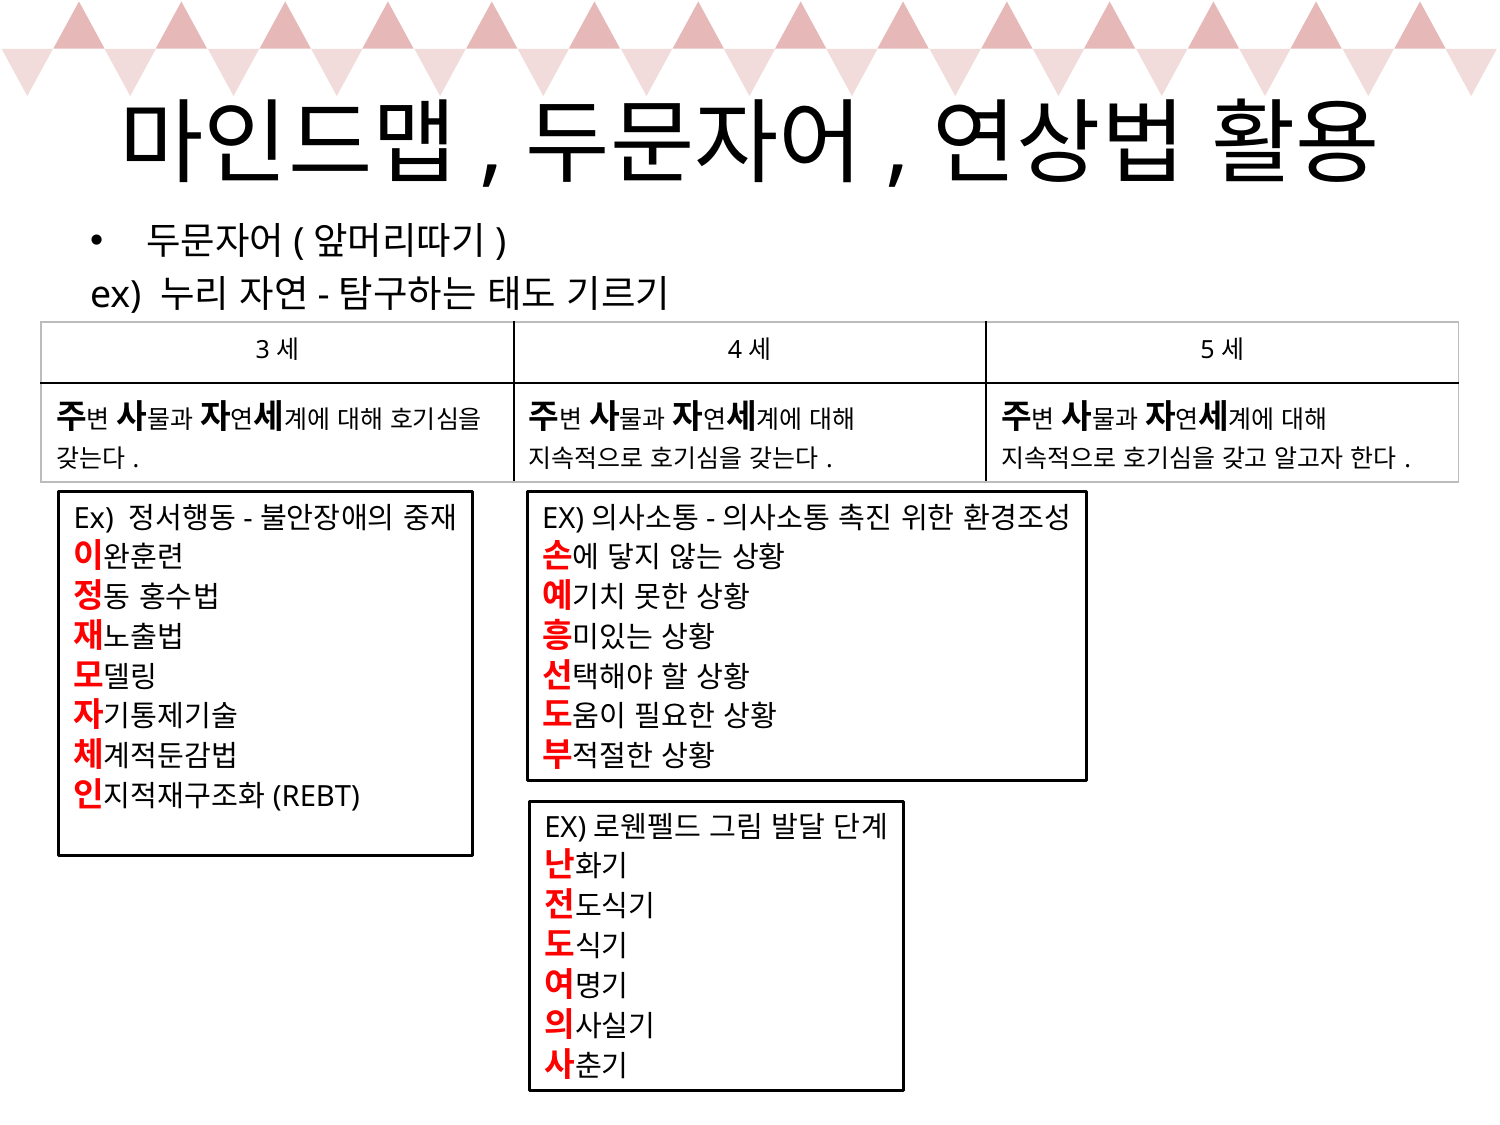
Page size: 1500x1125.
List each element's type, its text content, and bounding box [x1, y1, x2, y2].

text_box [1, 1, 1498, 97]
table_cell 주변 사물과 자연세계에 대해 지속적으로 호기심을 갖고 알고자 한다. [987, 384, 1458, 481]
list 두문자어(앞머리따기) ex) 누리 자연-탐구하는 태도 기르기 [75, 209, 1425, 321]
title 마인드맵,두문자어,연상법 활용 [75, 106, 1425, 209]
text_box Ex) 정서행동-불안장애의 중재 이완훈련 정동 홍수법 재노출법 모델링 자기통제기술 체계적둔감법 인지적재구조화(REBT) [58, 491, 473, 856]
table_header 3세 [42, 323, 513, 382]
table_header 4세 [515, 323, 985, 382]
list 두문자어(앞머리따기) ex) 누리 자연-탐구하는 태도 기르기 [75, 483, 1425, 953]
text_box EX)의사소통-의사소통 촉진 위한 환경조성 손에 닿지 않는 상황 예기치 못한 상황 흥미있는 상황 선택해야 할 상황 도움이 필요한 상황 부적절한 상황 [527, 491, 1087, 781]
table_cell 주변 사물과 자연세계에 대해 지속적으로 호기심을 갖는다. [515, 384, 985, 481]
table_header 5세 [987, 323, 1458, 382]
table_cell 주변 사물과 자연세계에 대해 호기심을 갖는다. [42, 384, 513, 481]
text_box EX)로웬펠드 그림 발달 단계 난화기 전도식기 도식기 여명기 의사실기 사춘기 [529, 801, 904, 1091]
